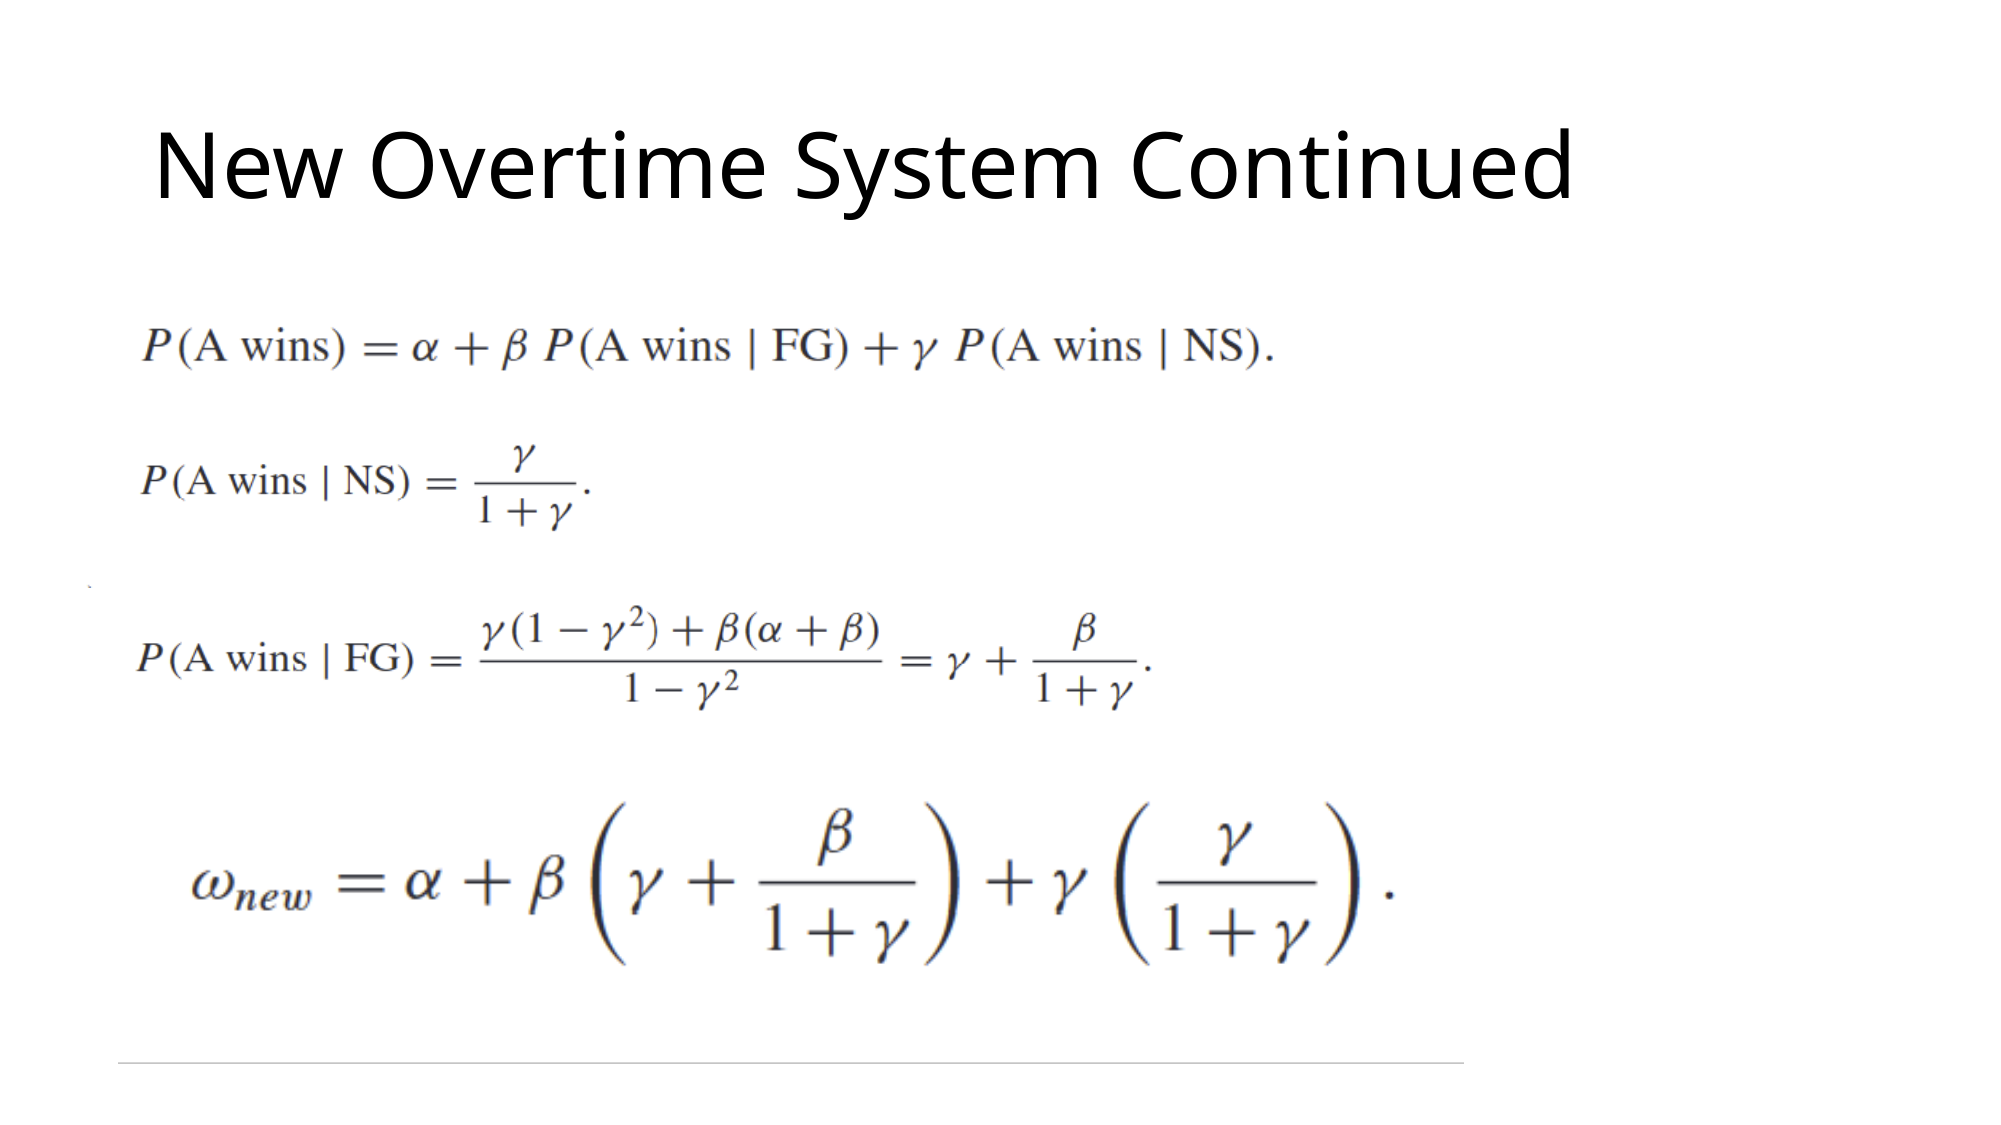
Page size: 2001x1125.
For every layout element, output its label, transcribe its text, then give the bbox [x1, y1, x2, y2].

picture [118, 760, 1464, 1066]
picture [84, 262, 1324, 588]
title New Overtime System Continued [137, 59, 1863, 278]
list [95, 582, 1221, 748]
